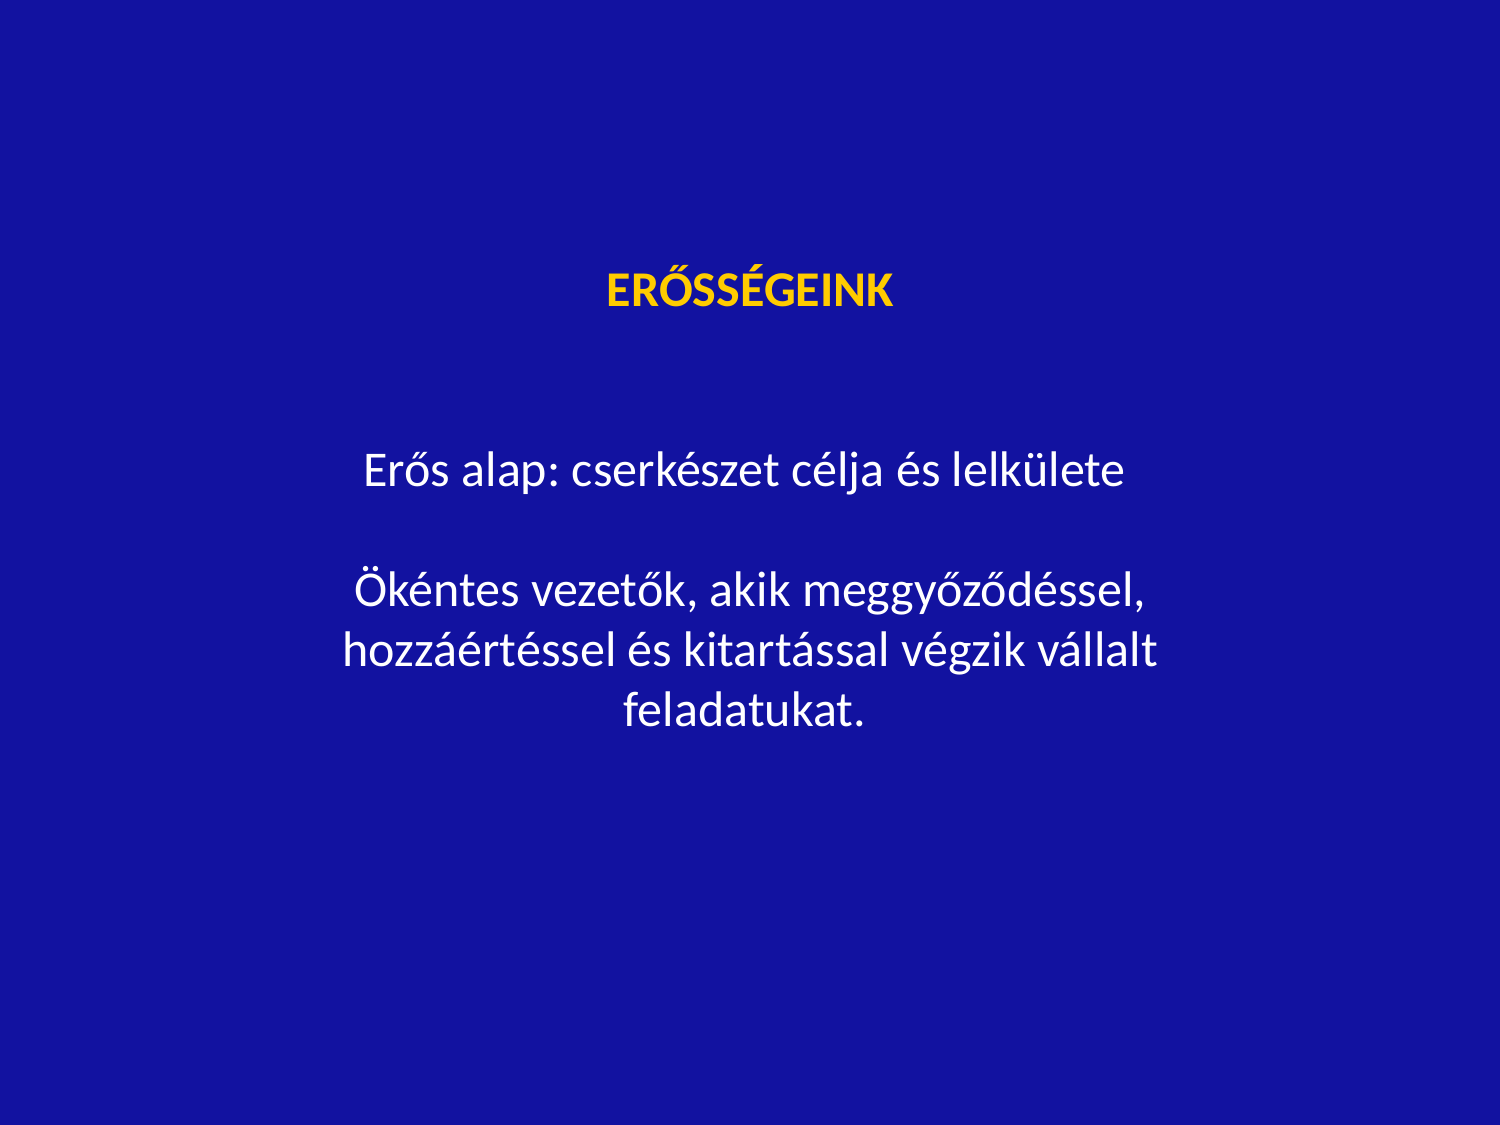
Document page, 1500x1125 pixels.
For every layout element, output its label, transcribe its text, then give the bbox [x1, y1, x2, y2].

text_box ERŐSSÉGEINK Erős alap: cserkészet célja és lelkülete Ökéntes vezetők, akik meggyőződéssel, hozzáértéssel és kitartással végzik vállalt feladatukat. [324, 248, 1177, 804]
